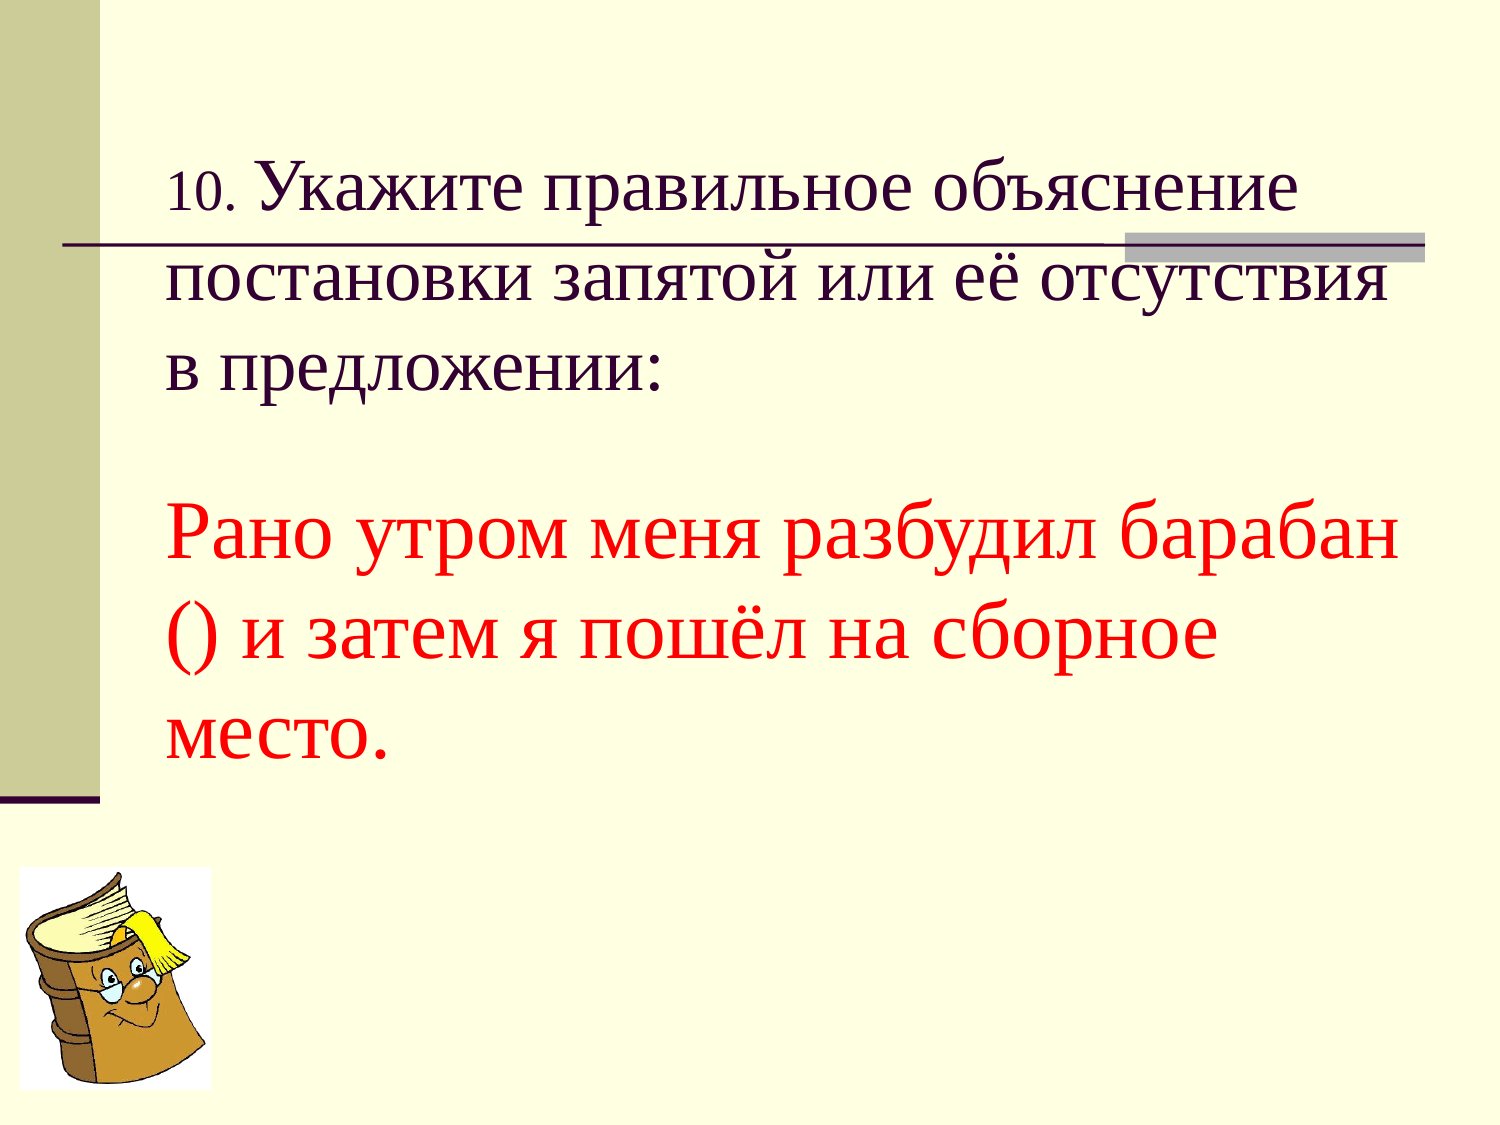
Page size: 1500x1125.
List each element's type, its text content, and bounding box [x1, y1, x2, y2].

title 10. Укажите правильное объяснение постановки запятой или её отсутствия в предложении: Рано утром меня разбудил барабан () и затем я пошёл на сборное место. [149, 108, 1442, 903]
picture [19, 866, 212, 1090]
